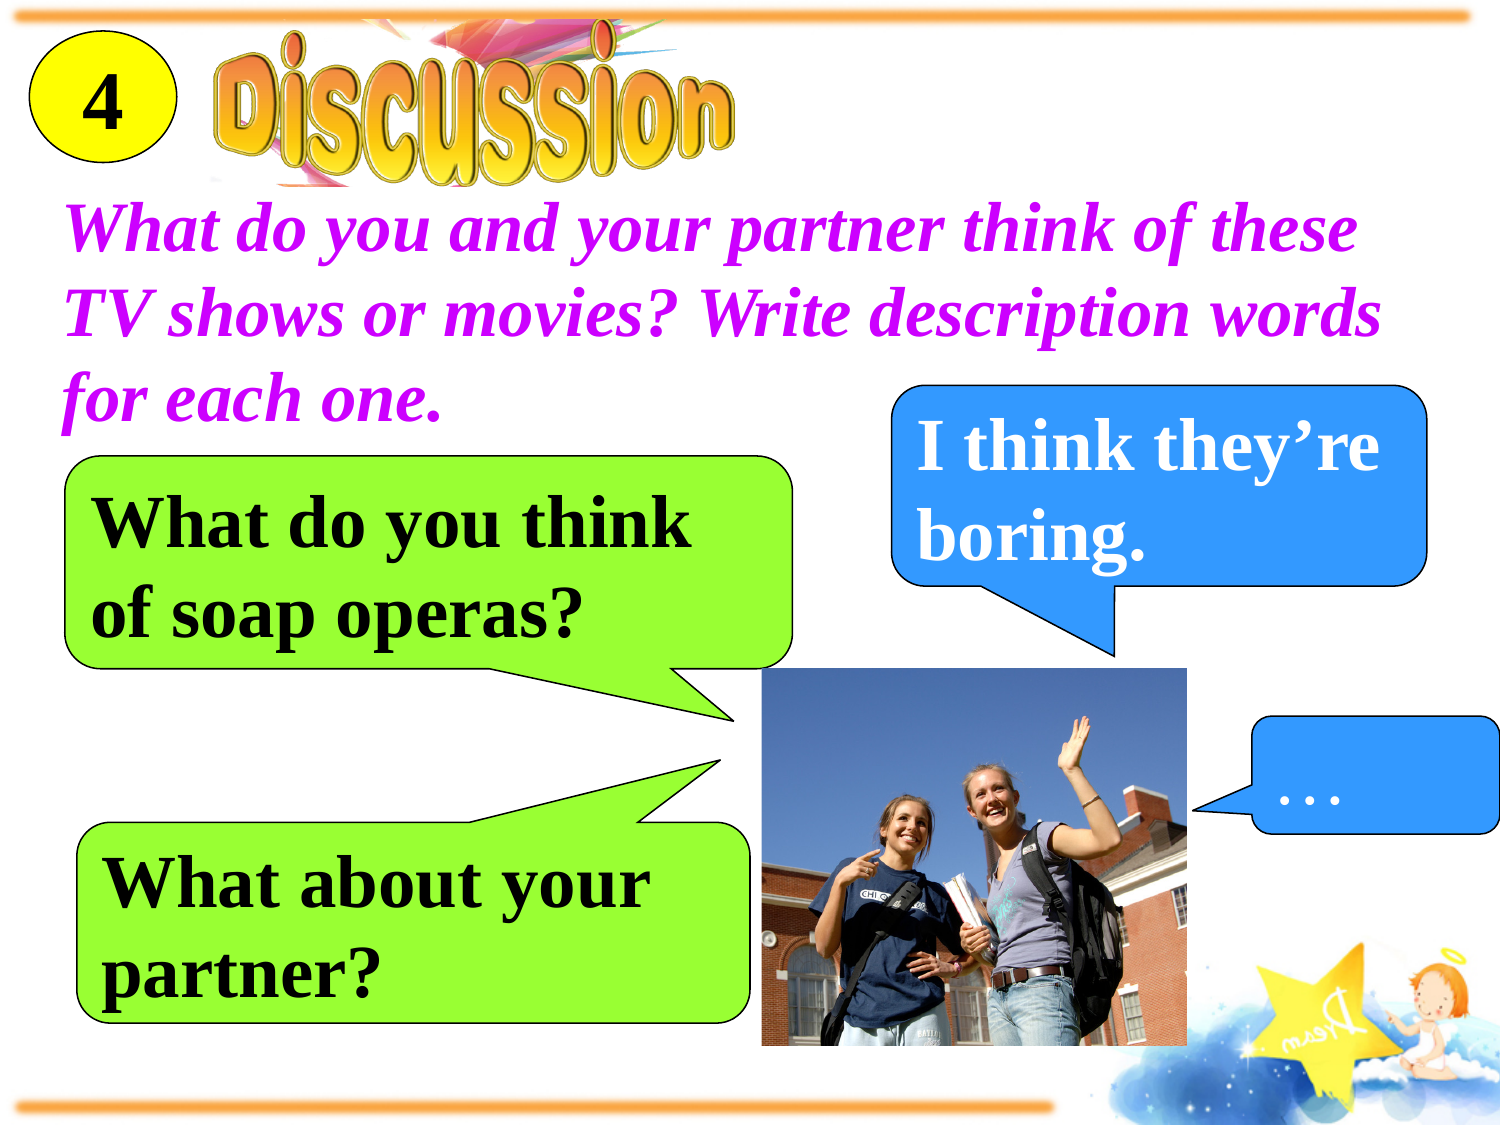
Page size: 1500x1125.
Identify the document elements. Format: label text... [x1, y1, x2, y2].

text_box What about your partner? [76, 759, 751, 1024]
text_box What do you think of soap operas? [64, 455, 793, 722]
picture [0, 0, 1500, 1125]
text_box What do you and your partner think of these TV shows or movies? Write description words for each one. [47, 184, 1424, 433]
text_box … [1193, 716, 1500, 835]
text_box 4 [29, 30, 177, 163]
text_box I think they’re boring. [891, 385, 1427, 657]
